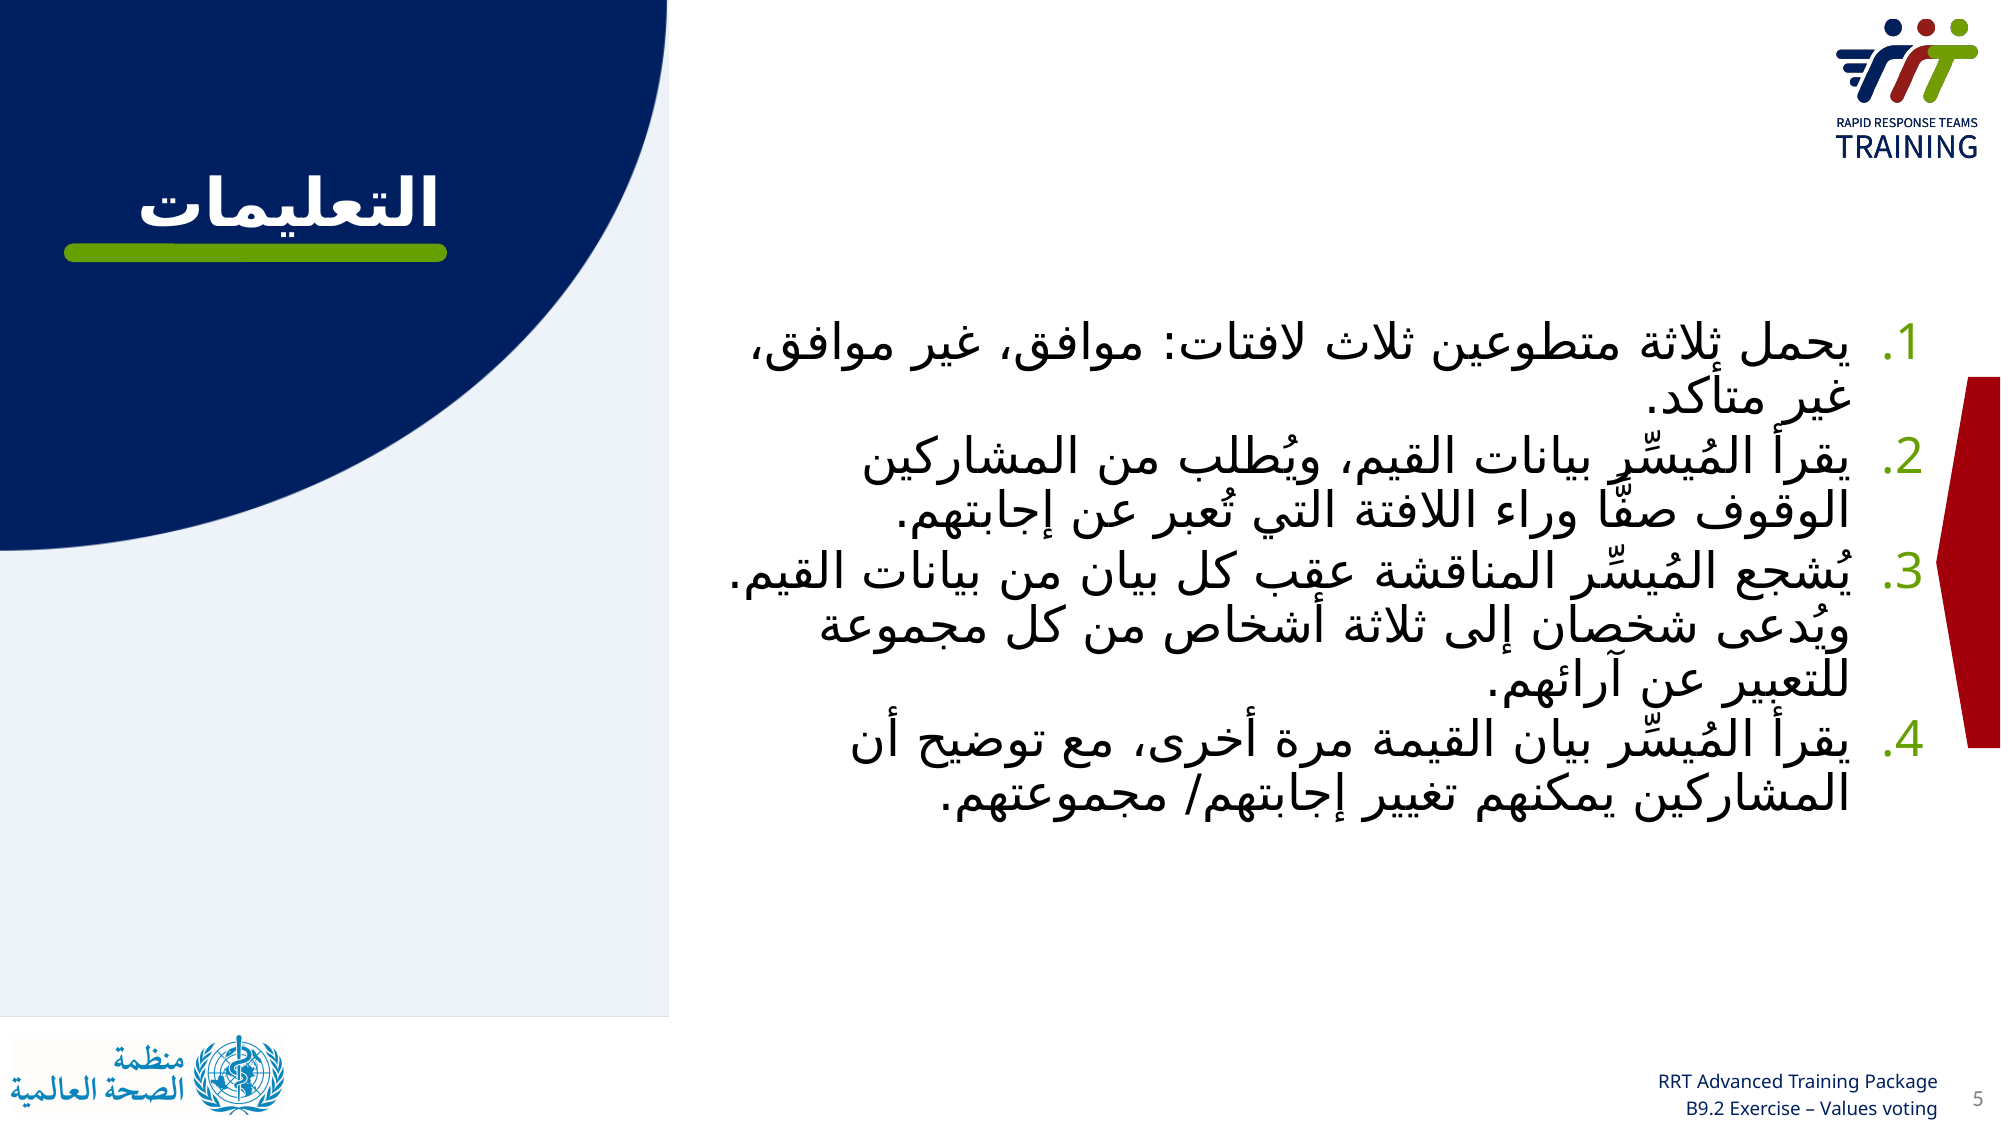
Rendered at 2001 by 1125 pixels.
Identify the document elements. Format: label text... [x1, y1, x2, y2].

picture [1835, 19, 1978, 167]
list يحمل ثلاثة متطوعين ثلاث لافتات: موافق، غير موافق، غير متأكد. يقرأ المُيسِّر بيانات القيم، ويُطلب من المشاركين الوقوف صفًّا وراء اللافتة التي تُعبر عن إجابتهم. يُشجع المُيسِّر المناقشة عقب كل بيان من بيانات القيم. ويُدعى شخصان إلى ثلاثة أشخاص من كل مجموعة للتعبير عن آرائهم. يقرأ المُيسِّر بيان القيمة مرة أخرى، مع توضيح أن المشاركين يمكنهم تغيير إجابتهم/ مجموعتهم. [698, 137, 1935, 1001]
picture [0, 0, 669, 1018]
picture [11, 1035, 284, 1115]
text_box التعليمات [62, 103, 443, 242]
picture [241, 1050, 247, 1059]
